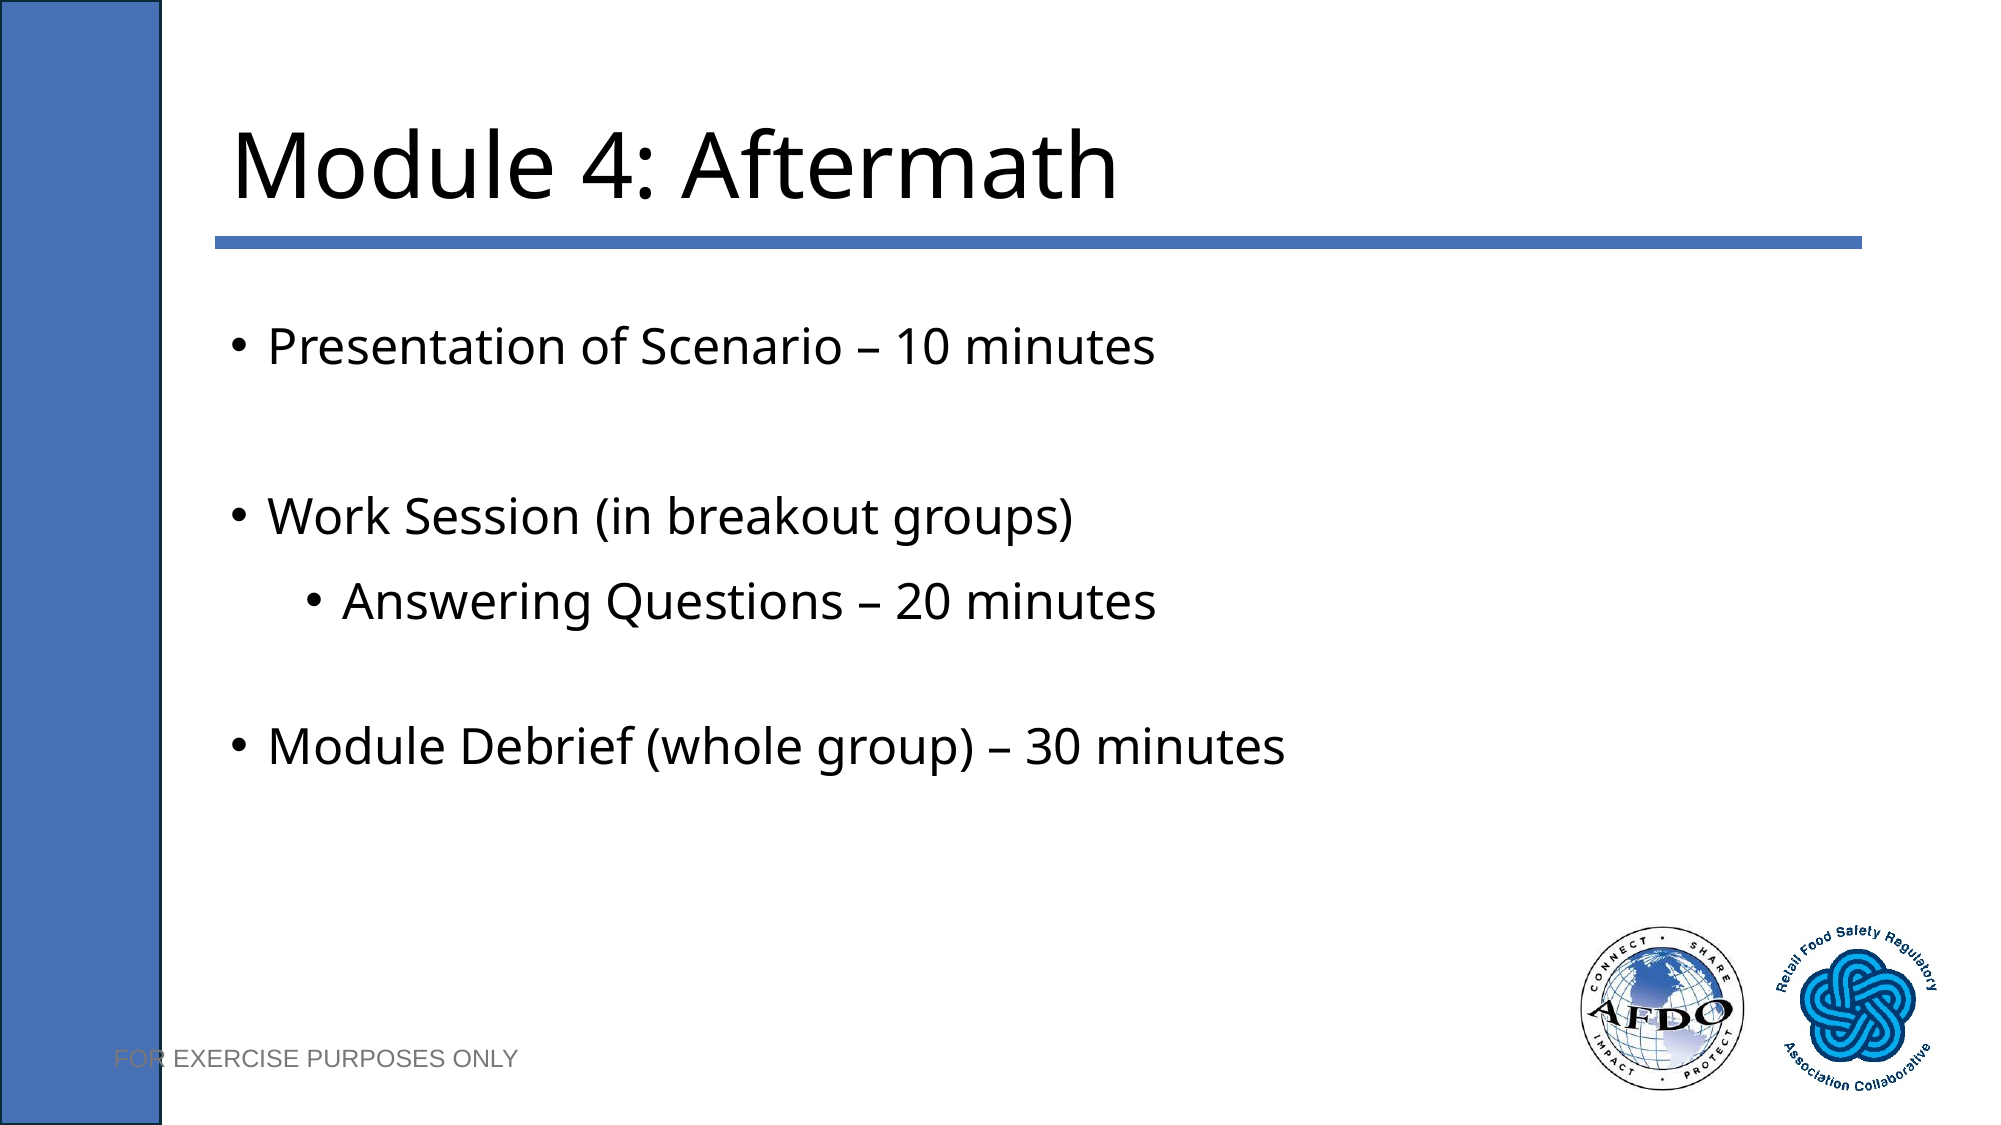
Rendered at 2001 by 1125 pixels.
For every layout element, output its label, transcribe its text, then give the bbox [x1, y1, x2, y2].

picture [1776, 925, 1937, 1091]
picture [1579, 925, 1745, 1091]
list Presentation of Scenario – 10 minutes Work Session (in breakout groups) Answering Questions – 20 minutes Module Debrief (whole group) – 30 minutes [215, 306, 1863, 787]
title Module 4: Aftermath [215, 110, 1863, 227]
footer FOR EXERCISE PURPOSES ONLY [0, 1042, 634, 1103]
